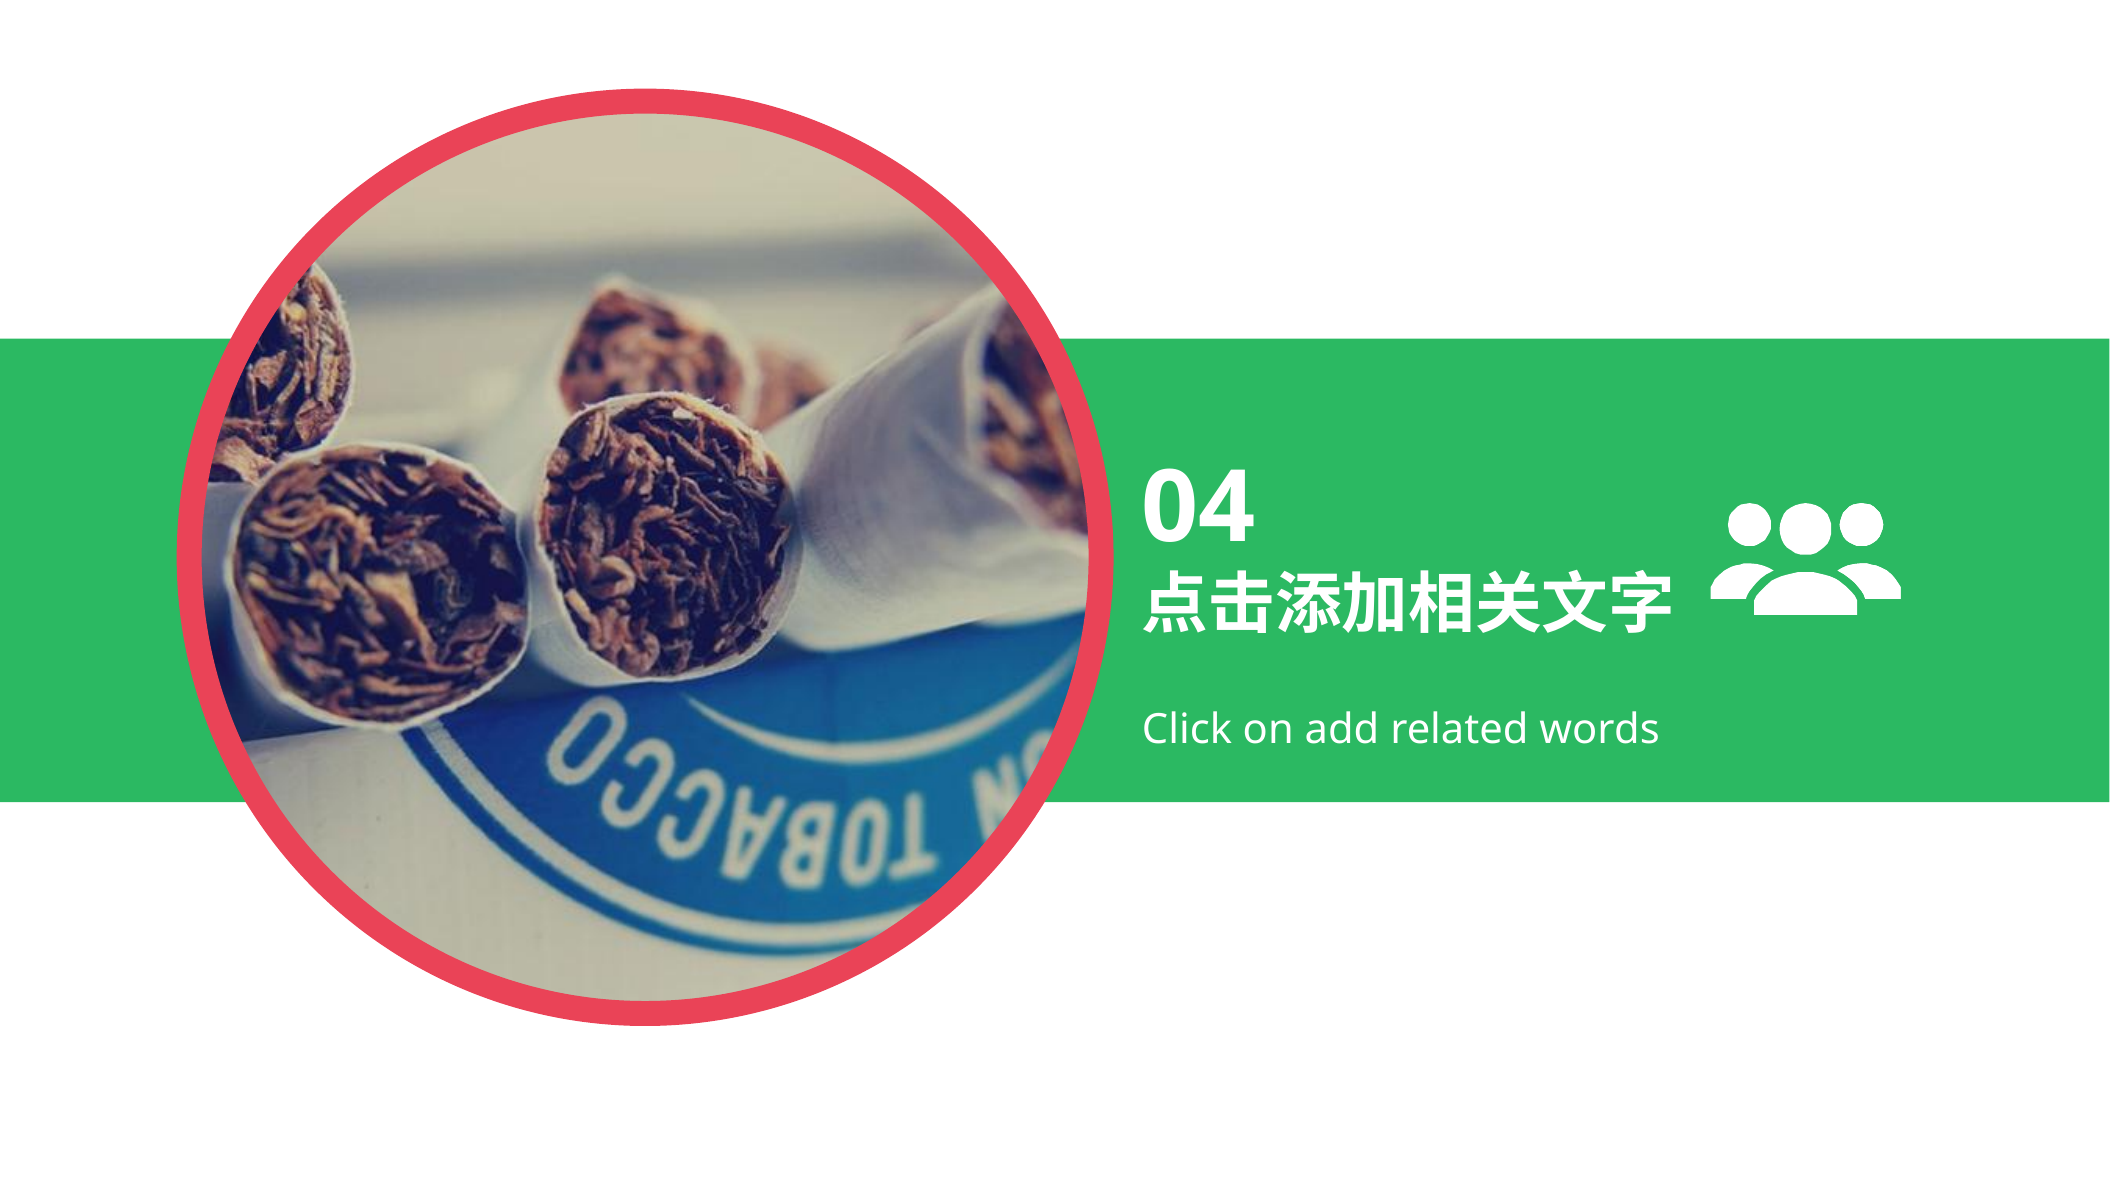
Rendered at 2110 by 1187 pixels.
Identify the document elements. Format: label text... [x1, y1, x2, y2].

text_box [1710, 503, 1901, 615]
text_box 04 [1127, 434, 1315, 553]
text_box 点击添加相关文字 [1126, 553, 1728, 649]
text_box [188, 100, 1103, 1015]
text_box [1032, 338, 2110, 803]
text_box Click on add related words [1127, 694, 1771, 760]
text_box [0, 338, 259, 803]
